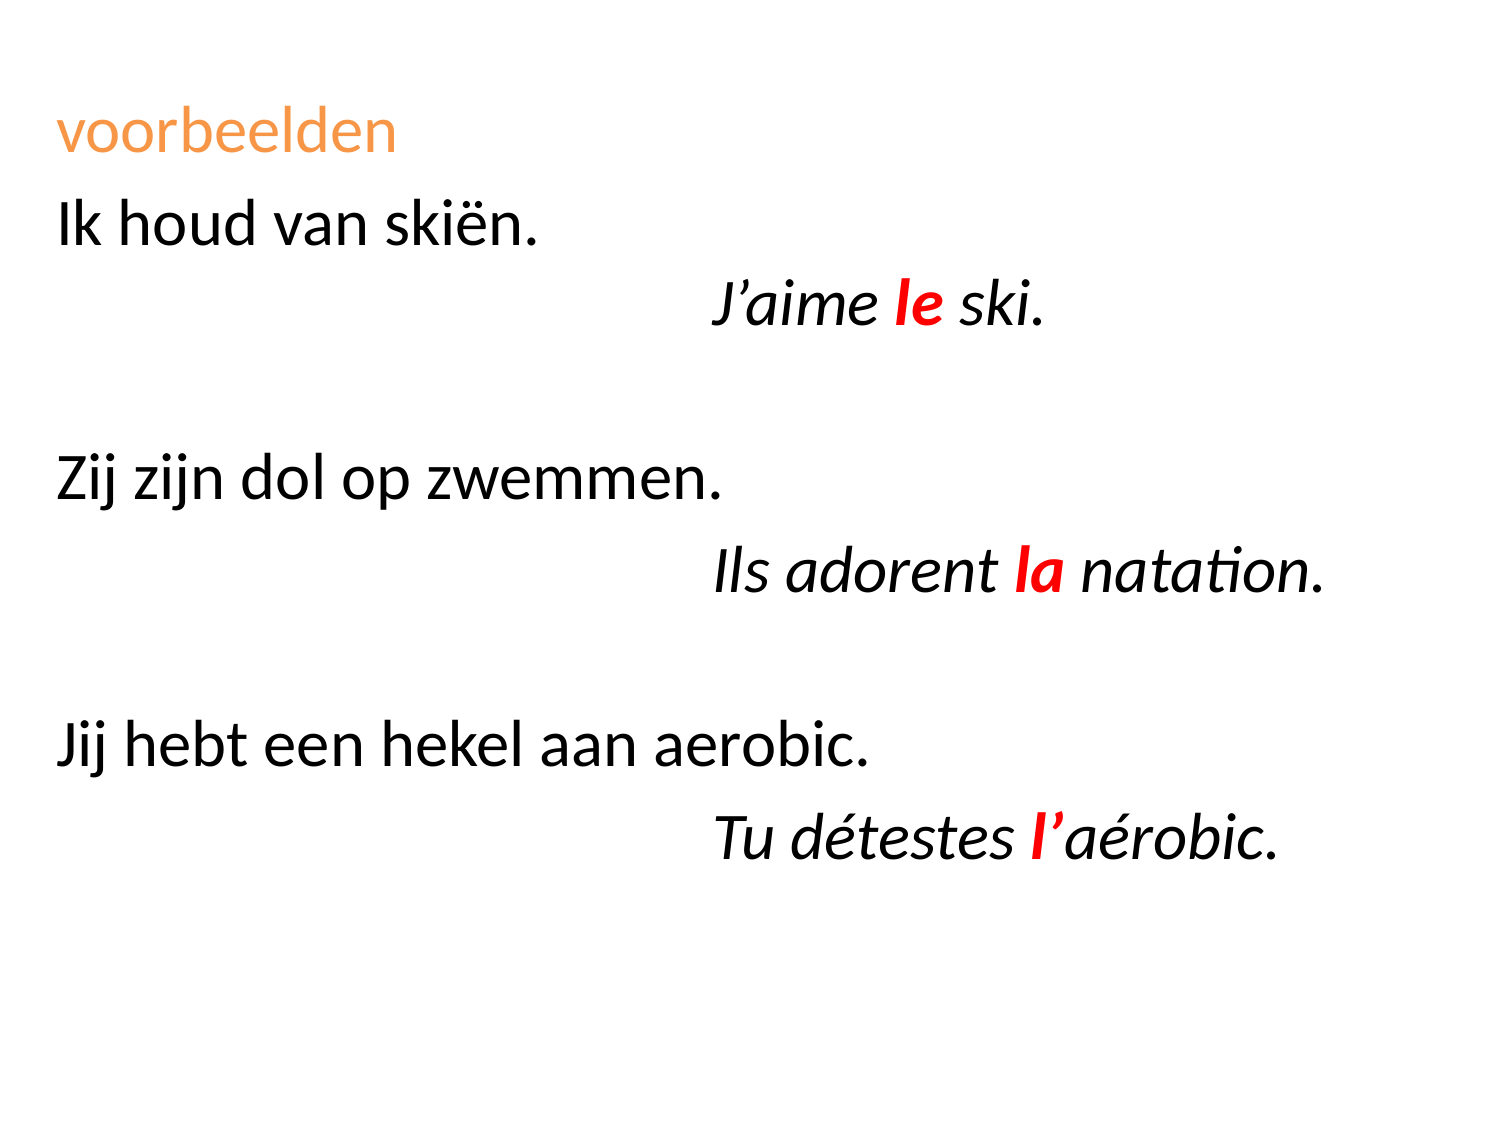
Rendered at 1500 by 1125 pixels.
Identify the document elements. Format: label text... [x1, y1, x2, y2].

text_box voorbeelden Ik houd van skiën. J’aime le ski. Zij zijn dol op zwemmen. Ils adorent la natation. Jij hebt een hekel aan aerobic. Tu détestes l’aérobic. [41, 78, 1459, 1024]
